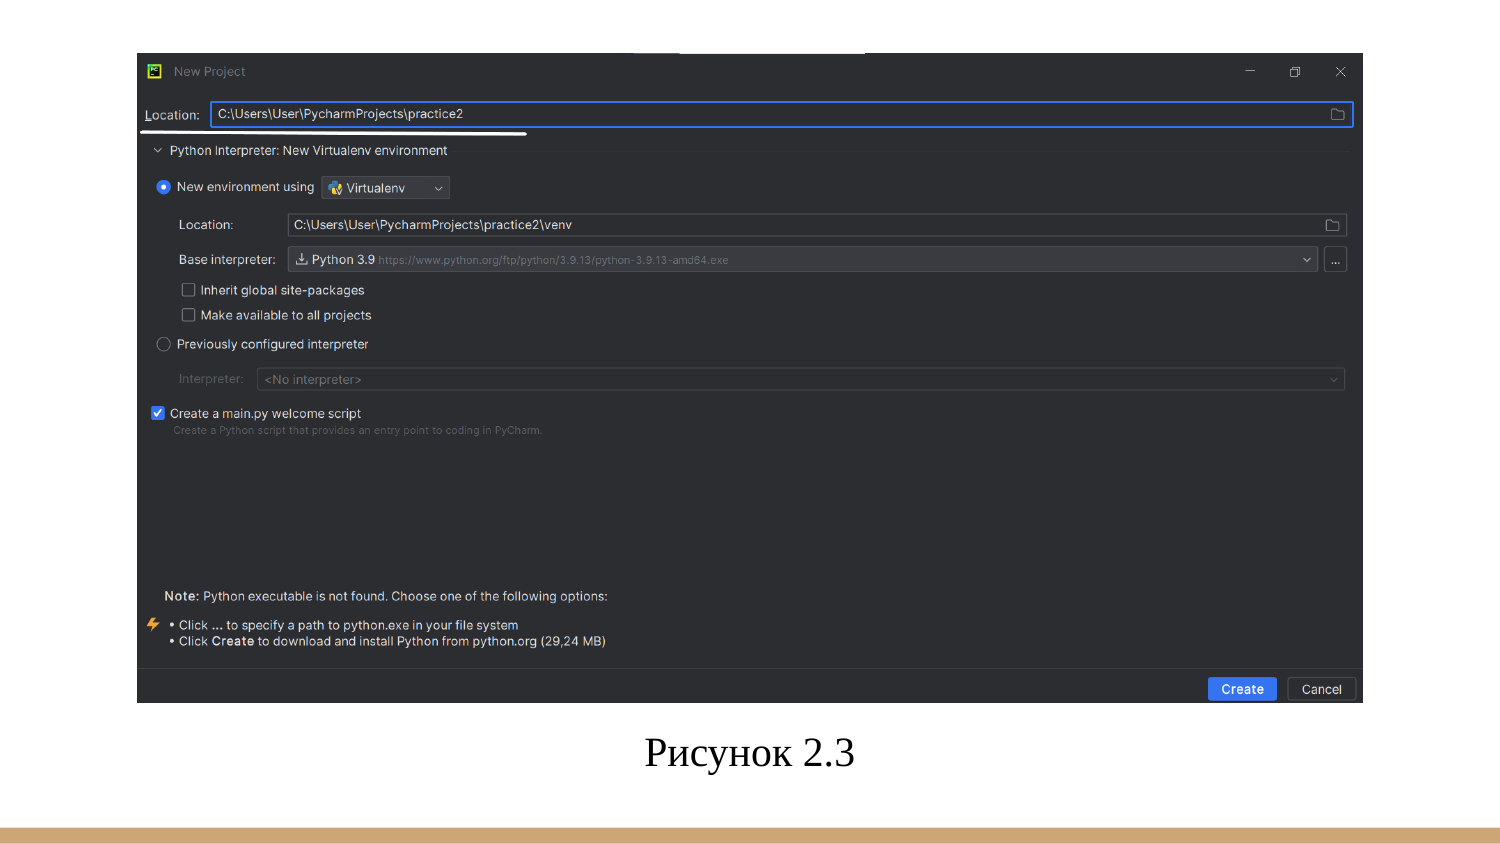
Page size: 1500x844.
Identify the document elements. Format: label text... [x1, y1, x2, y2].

title Рисунок 2.3 [80, 703, 1420, 797]
picture [136, 53, 1364, 704]
